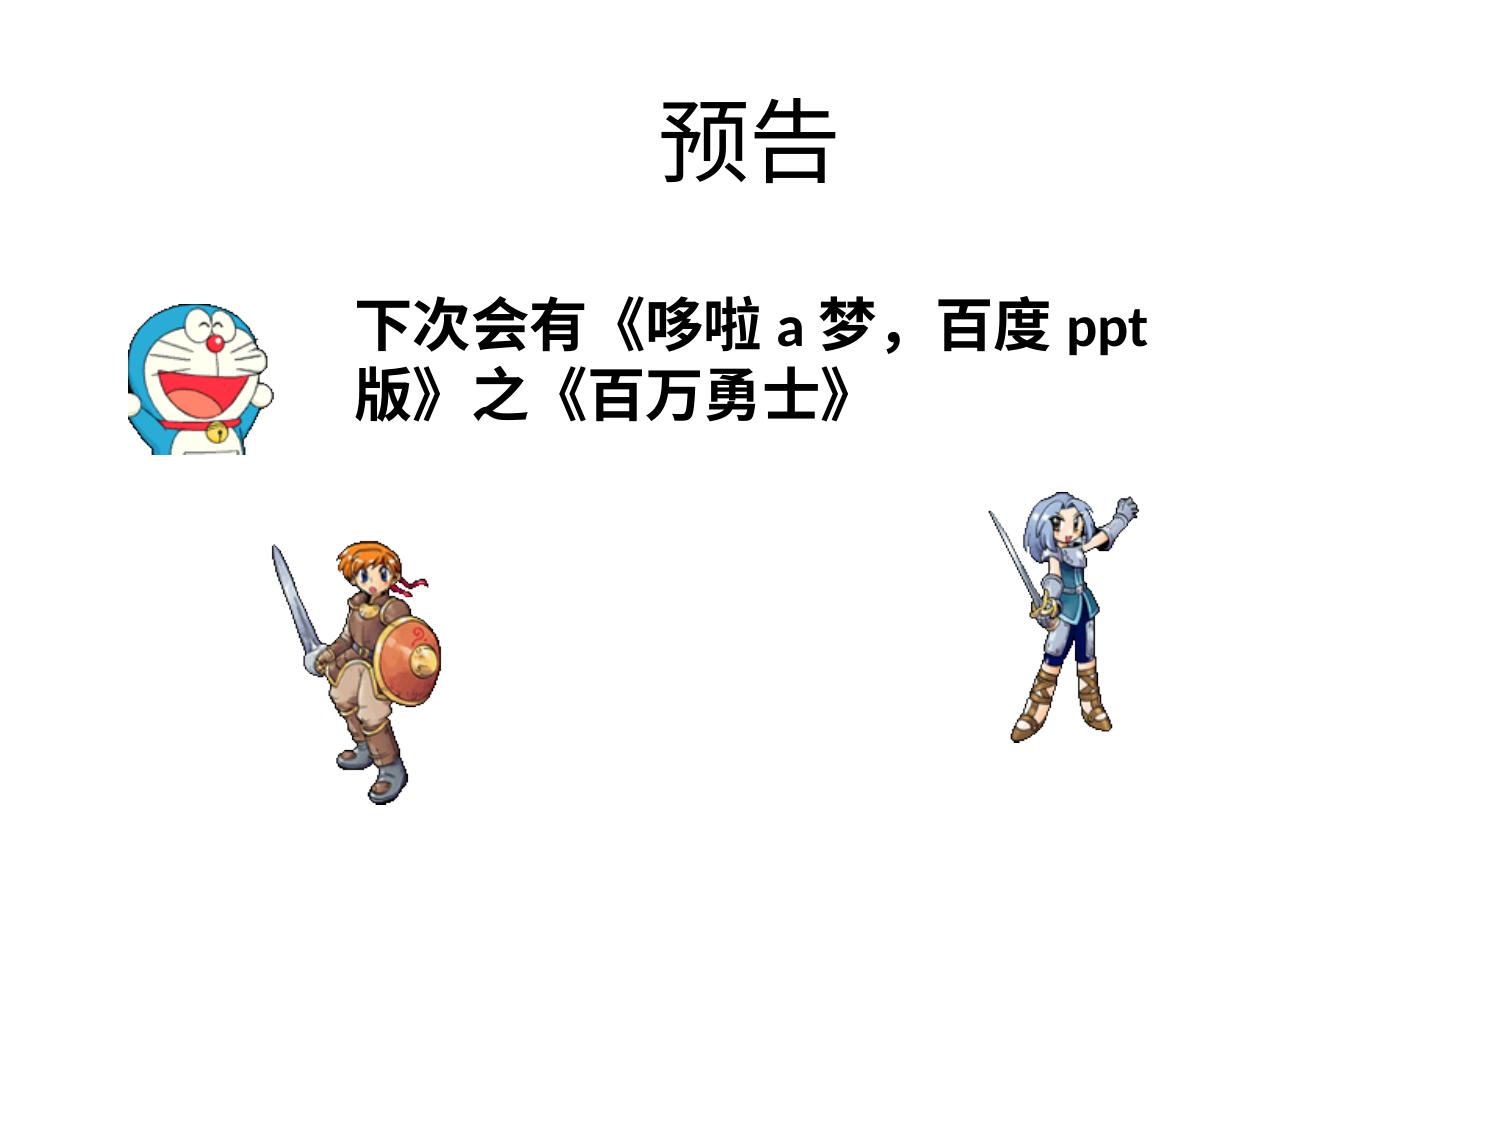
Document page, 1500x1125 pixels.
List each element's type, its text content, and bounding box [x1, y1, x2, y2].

text_box 下次会有《哆啦a梦，百度ppt版》之《百万勇士》 [339, 281, 1196, 436]
picture [984, 491, 1141, 743]
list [128, 304, 280, 455]
picture [269, 538, 444, 805]
title 预告 [75, 45, 1425, 233]
